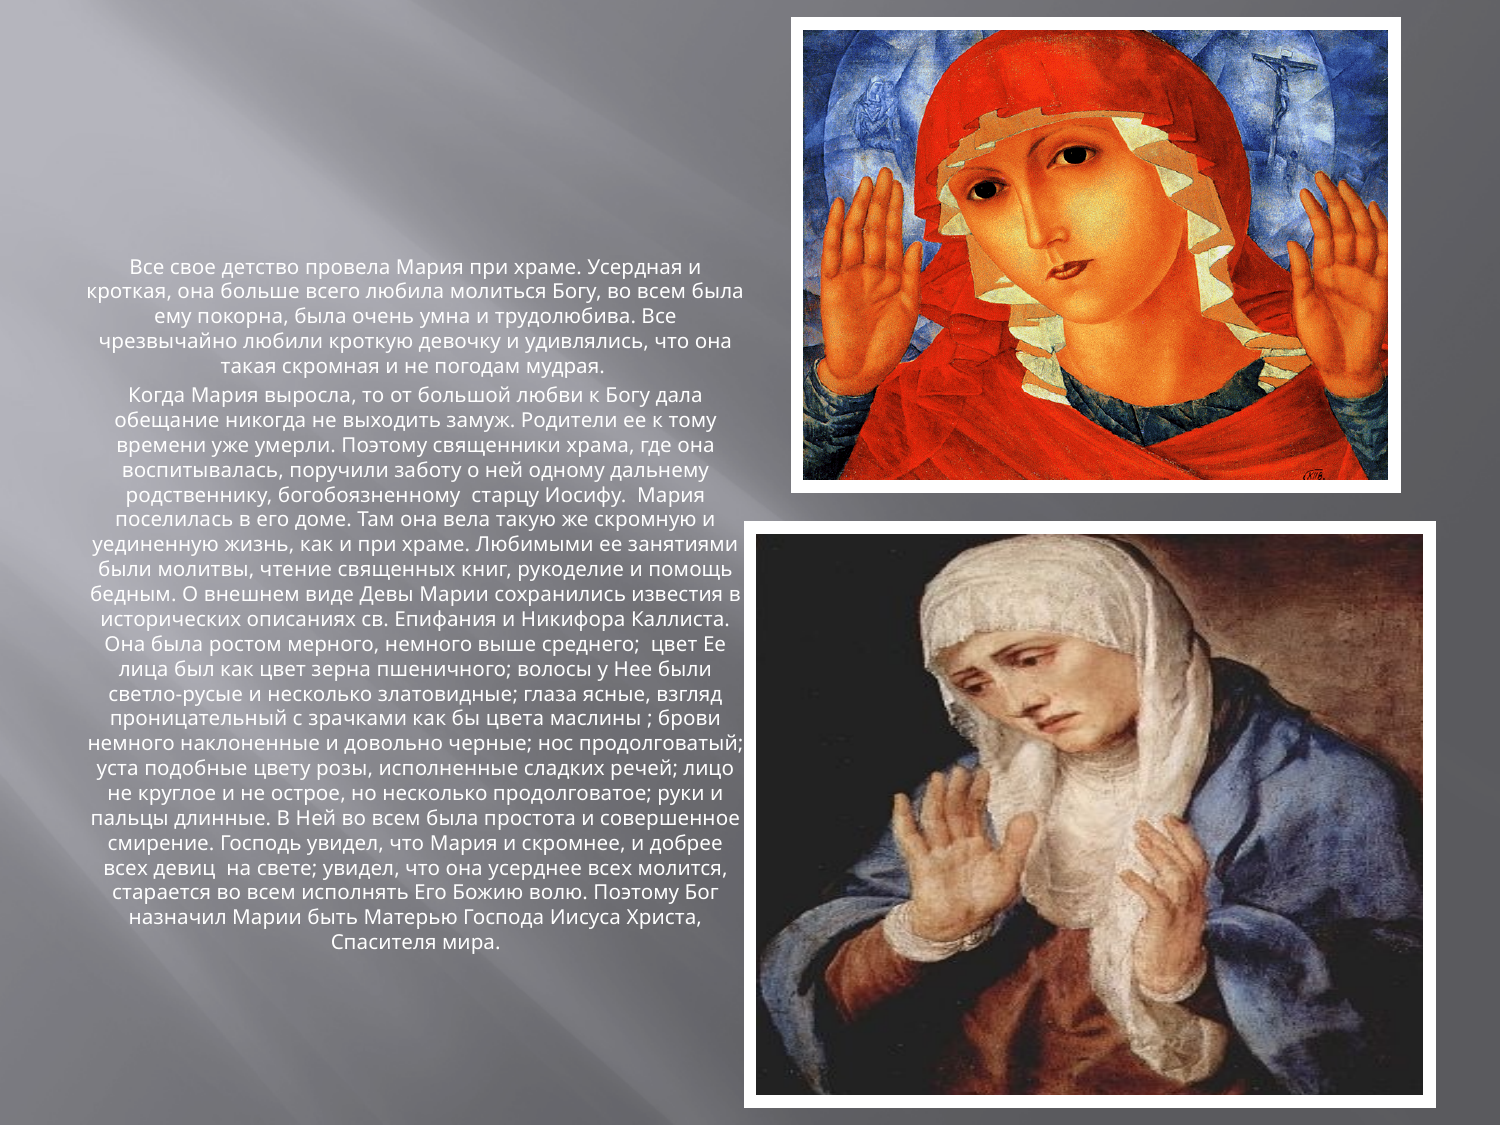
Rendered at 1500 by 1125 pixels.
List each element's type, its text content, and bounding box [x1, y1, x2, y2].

text_box [750, 527, 1430, 1102]
list Все свое детство провела Мария при храме. Усердная и кроткая, она больше всего любила молиться Богу, во всем была ему покорна, была очень умна и трудолюбива. Все чрезвычайно любили кроткую девочку и удивлялись, что она такая скромная и не погодам мудрая. Когда Мария выросла, то от большой любви к Богу дала обещание никогда не выходить замуж. Родители ее к тому времени уже умерли. Поэтому священники храма, где она воспитывалась, поручили заботу о ней одному дальнему родственнику, богобоязненному старцу Иосифу. Мария поселилась в его доме. Там она вела такую же скромную и уединенную жизнь, как и при храме. Любимыми ее занятиями были молитвы, чтение священных книг, рукоделие и помощь бедным. О внешнем виде Девы Марии сохранились известия в исторических описаниях св. Епифания и Никифора Каллиста. Она была ростом мерного, немного выше среднего; цвет Ее лица был как цвет зерна пшеничного; волосы у Нее были светло-русые и несколько златовидные; глаза ясные, взгляд проницательный с зрачками как бы цвета маслины ; брови немного наклоненные и довольно черные; нос продолговатый; уста подобные цвету розы, исполненные сладких речей; лицо не круглое и не острое, но несколько продолговатое; руки и пальцы длинные. В Ней во всем была простота и совершенное смирение. Господь увидел, что Мария и скромнее, и добрее всех девиц на свете; увидел, что она усерднее всех молится, старается во всем исполнять Его Божию волю. Поэтому Бог назначил Марии быть Матерью Господа Иисуса Христа, Спасителя мира. [70, 246, 762, 973]
text_box [796, 23, 1395, 487]
